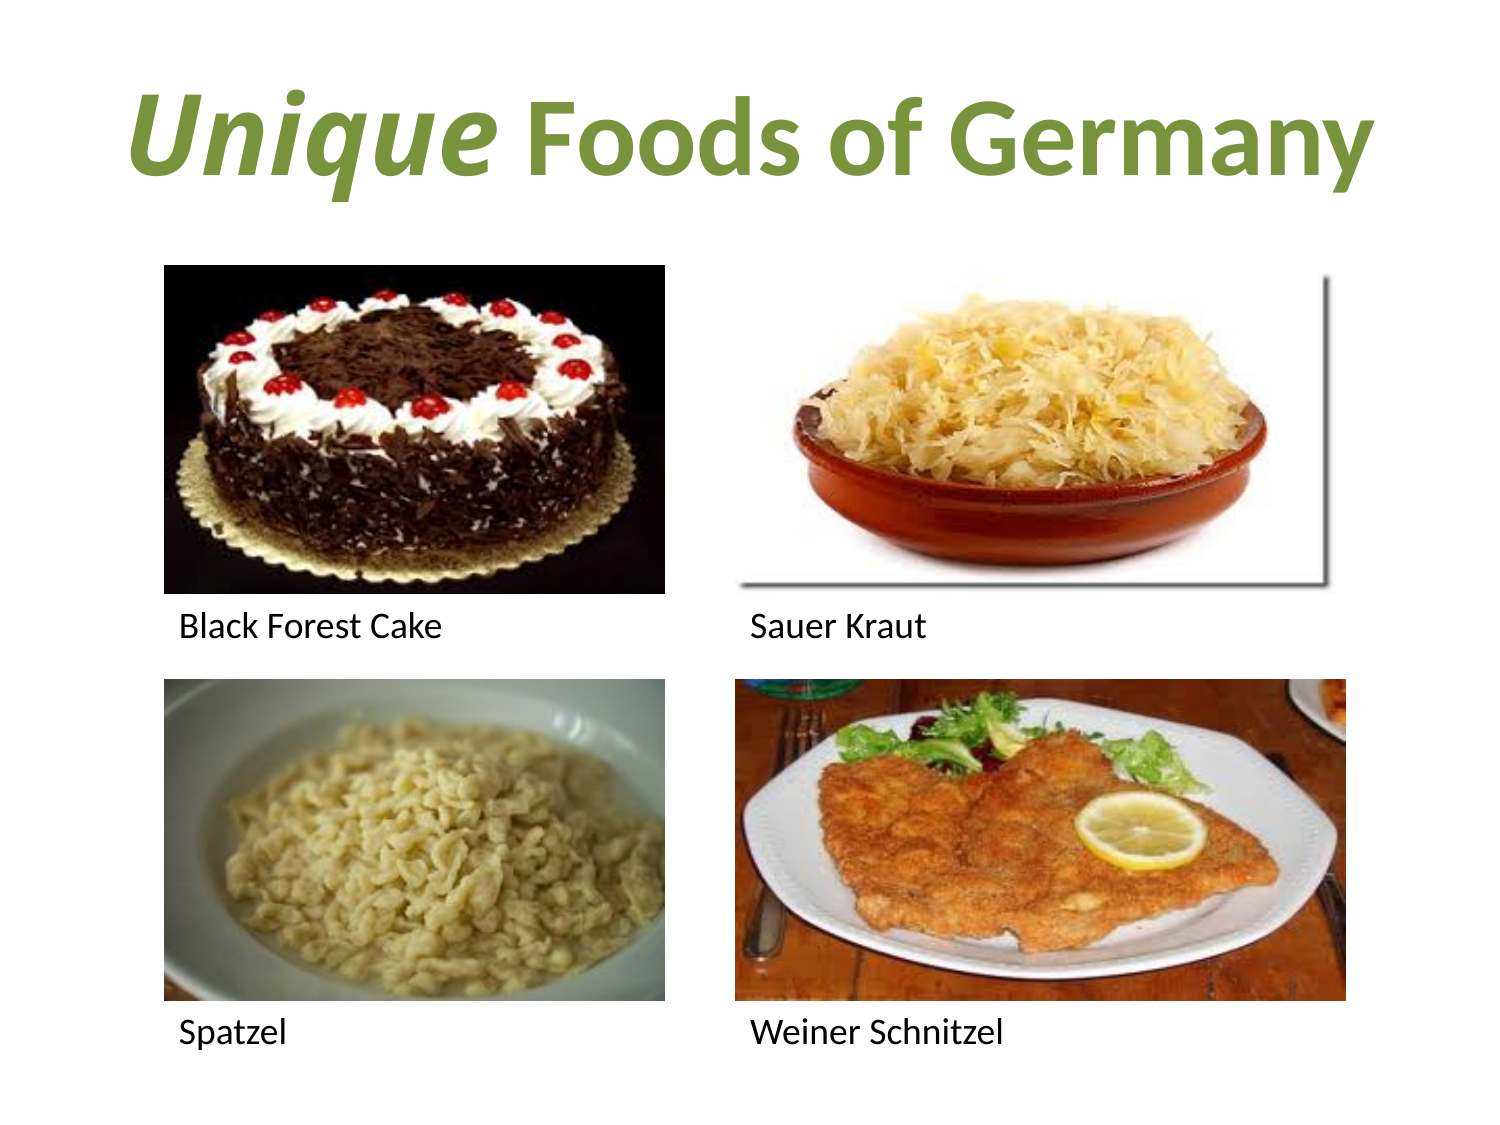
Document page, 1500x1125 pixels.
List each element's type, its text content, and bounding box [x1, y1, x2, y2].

text_box Black Forest Cake [164, 601, 665, 654]
text_box Weiner Schnitzel [735, 1009, 1346, 1060]
text_box Sauer Kraut [735, 593, 1346, 654]
text_box Spatzel [164, 1008, 665, 1060]
picture [735, 679, 1347, 1001]
picture [163, 264, 665, 595]
picture [163, 679, 665, 1001]
picture [735, 271, 1336, 595]
text_box Unique Foods of Germany [103, 55, 1397, 206]
